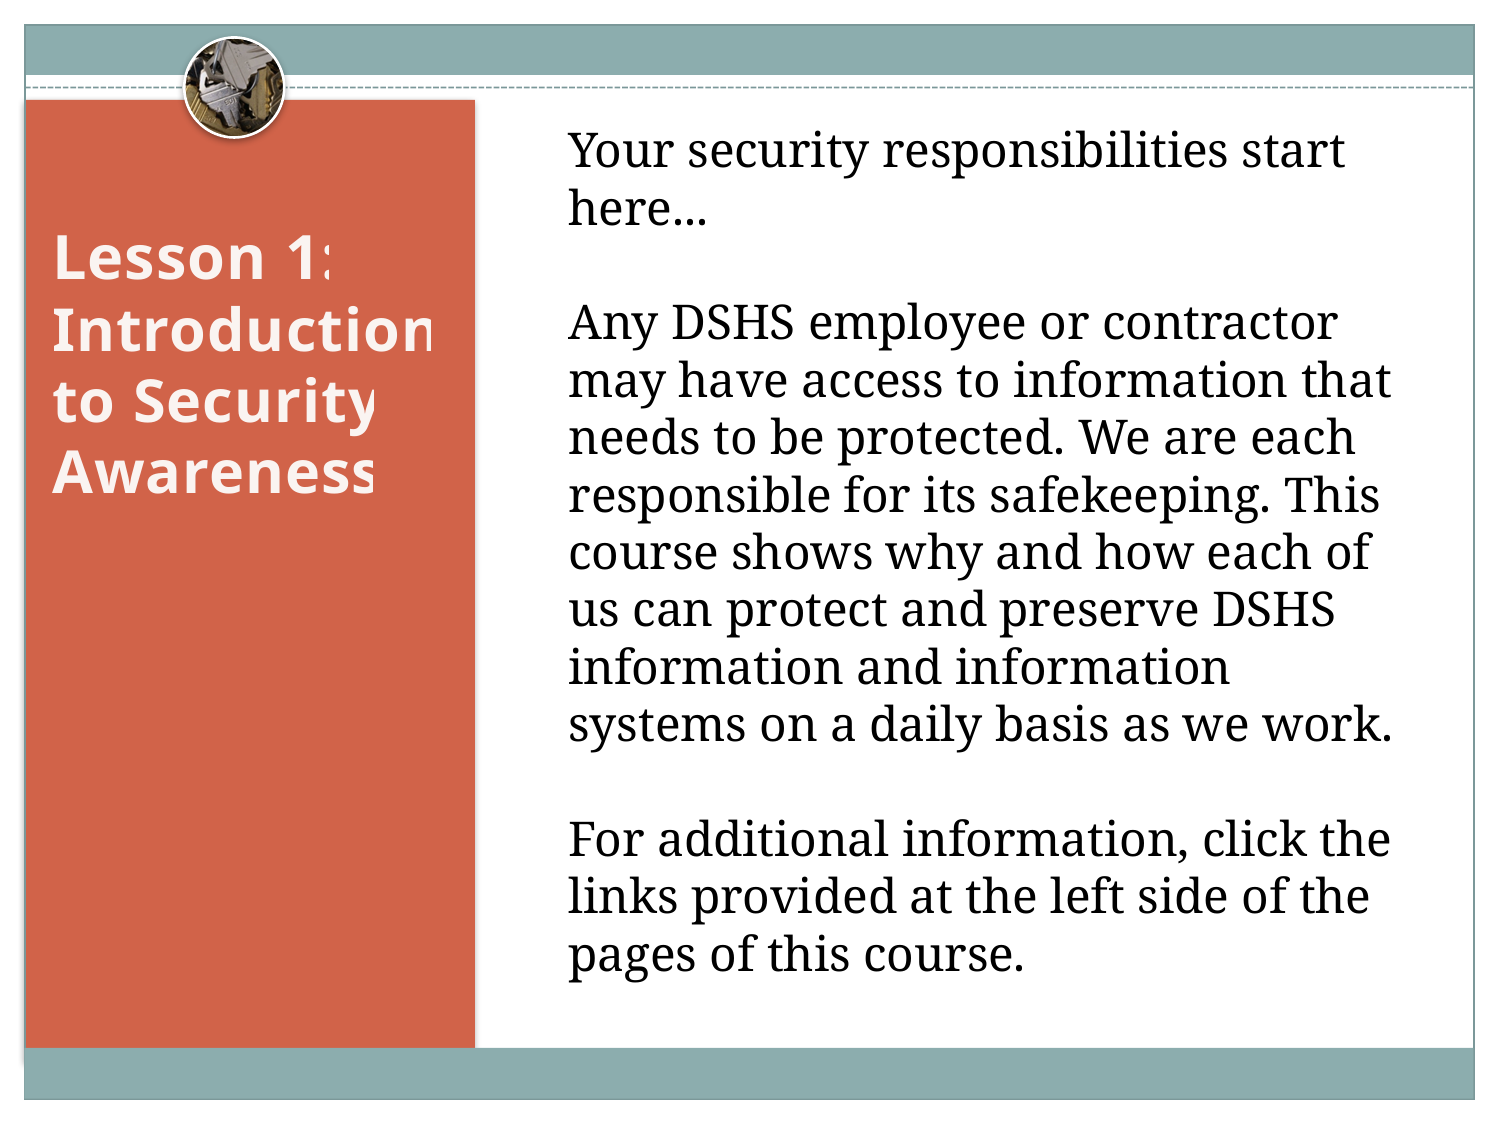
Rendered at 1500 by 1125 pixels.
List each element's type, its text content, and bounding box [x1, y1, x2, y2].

list Your security responsibilities start here... Any DSHS employee or contractor may have access to information that needs to be protected. We are each responsible for its safekeeping. This course shows why and how each of us can protect and preserve DSHS information and information systems on a daily basis as we work. For additional information, click the links provided at the left side of the pages of this course. [512, 112, 1438, 1000]
title Lesson 1: Introduction to Security Awareness [37, 162, 475, 513]
picture [186, 39, 282, 136]
